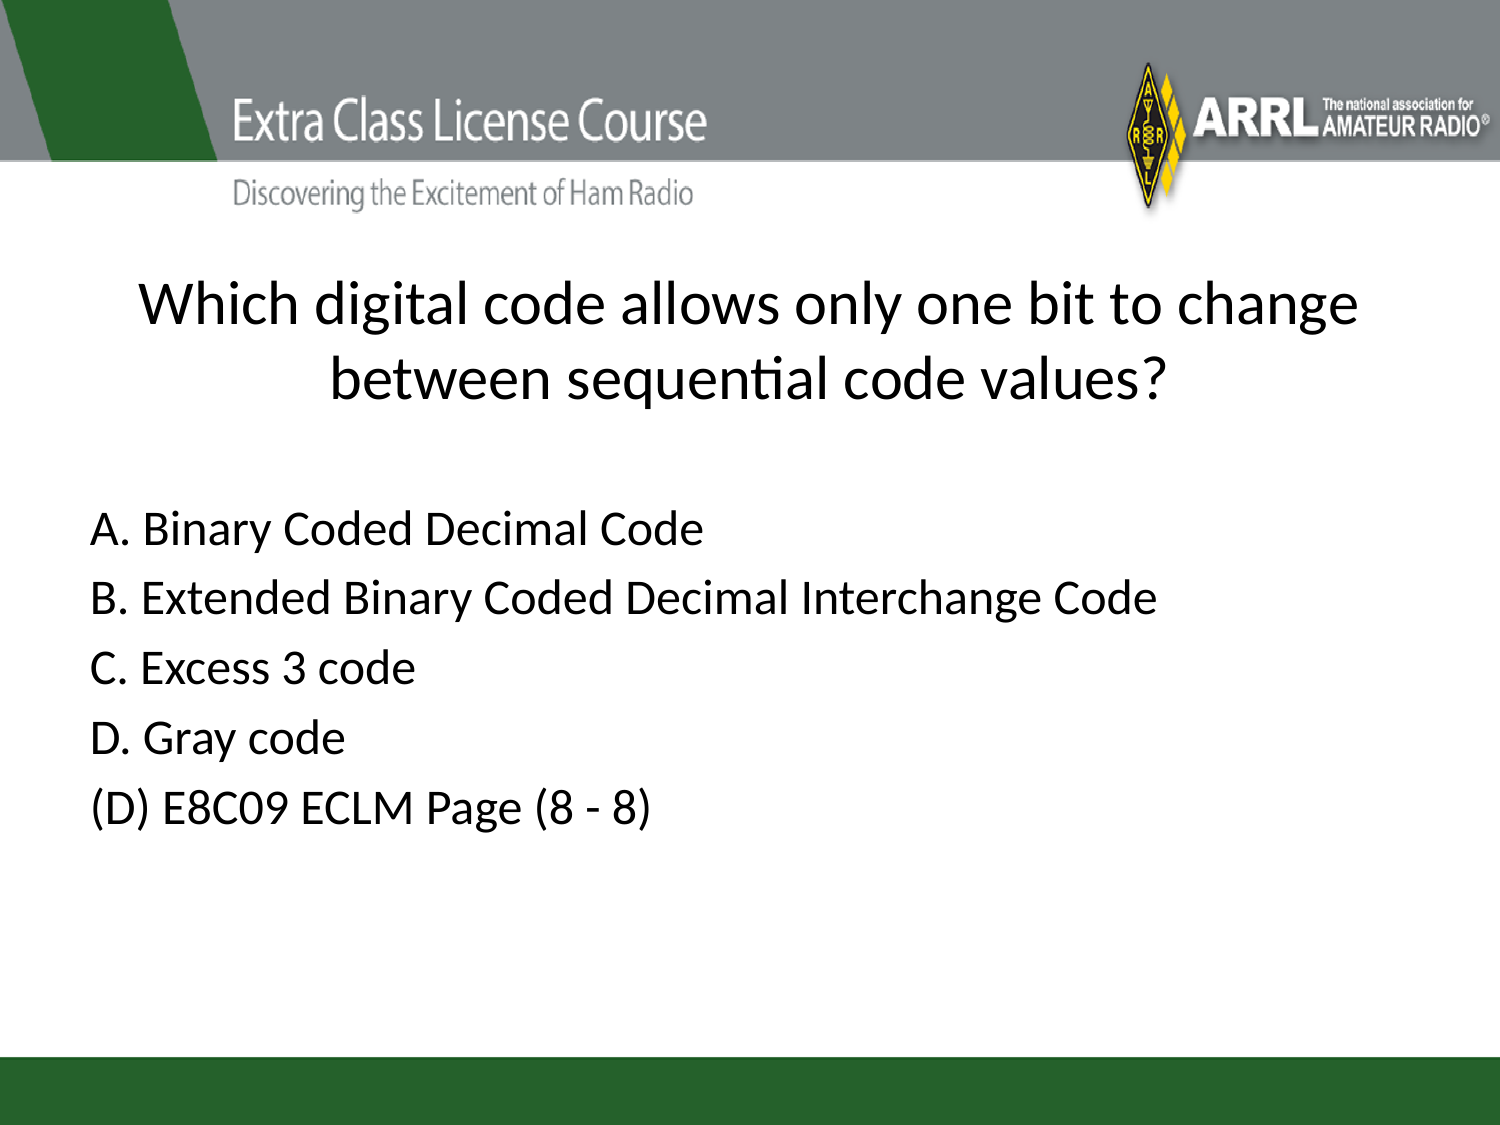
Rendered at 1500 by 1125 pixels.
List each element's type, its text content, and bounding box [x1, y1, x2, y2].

title Which digital code allows only one bit to change between sequential code values? [75, 254, 1425, 435]
picture [0, 0, 1500, 1125]
list A. Binary Coded Decimal Code B. Extended Binary Coded Decimal Interchange Code C. Excess 3 code D. Gray code (D) E8C09 ECLM Page (8 - 8) [75, 487, 1425, 1005]
